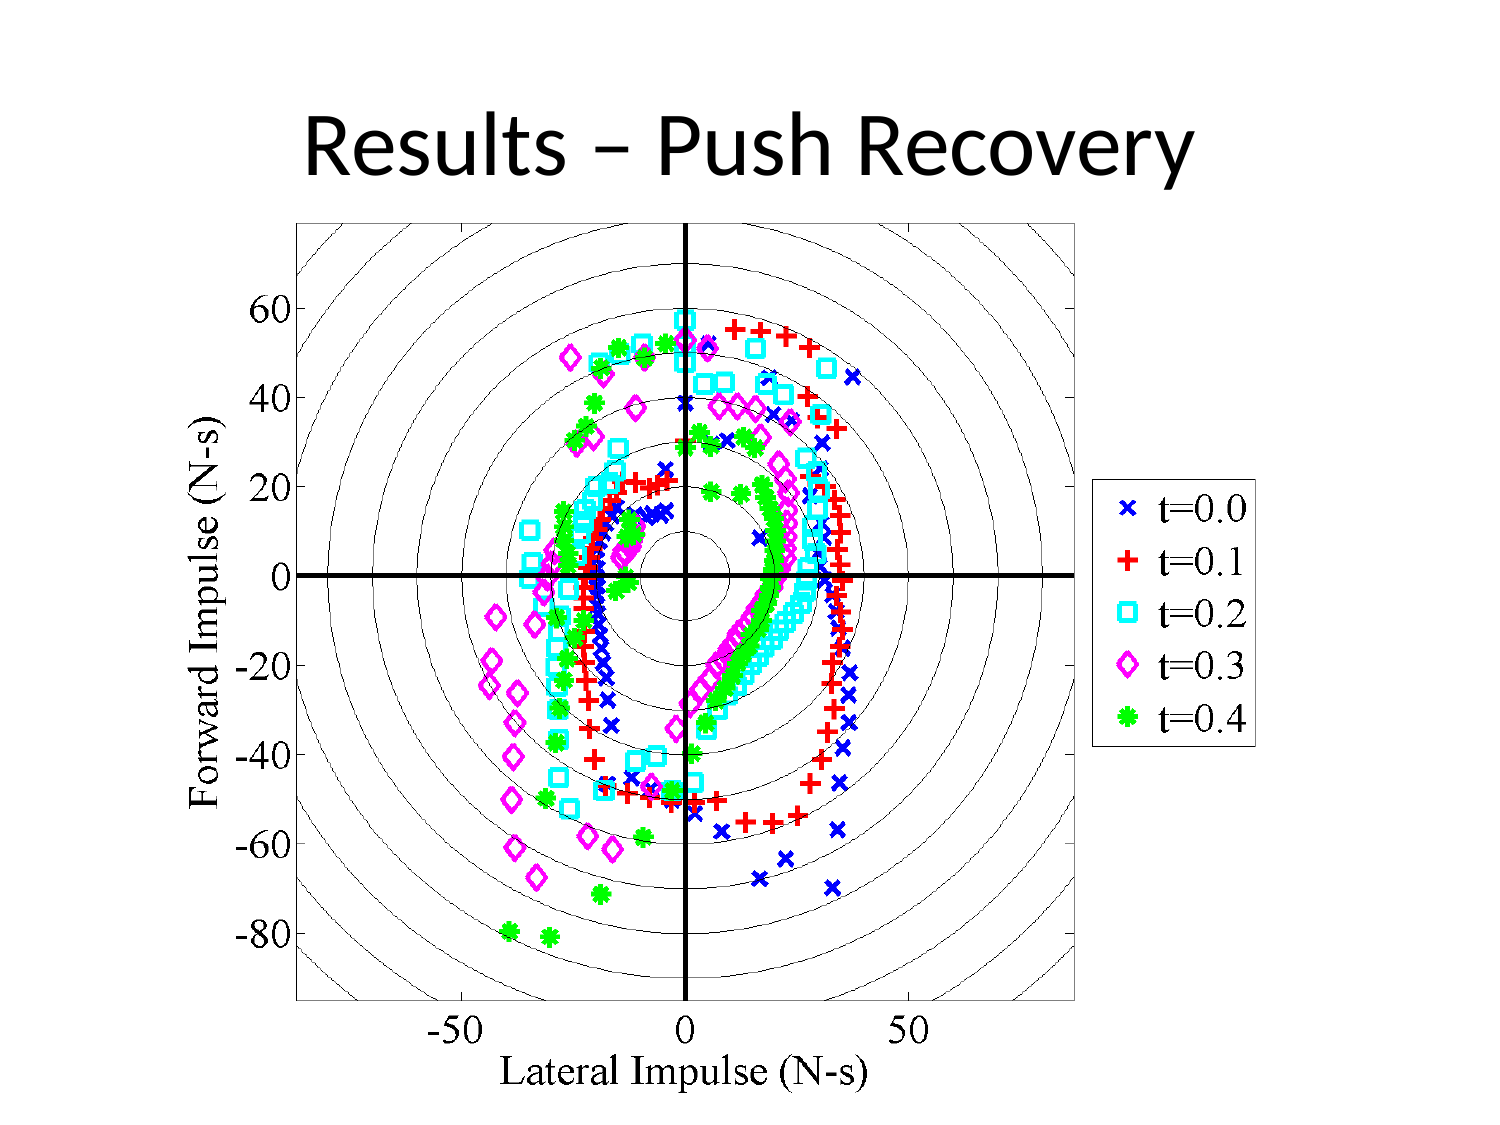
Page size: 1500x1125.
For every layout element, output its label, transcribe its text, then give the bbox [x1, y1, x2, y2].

title Results – Push Recovery [75, 45, 1425, 233]
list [135, 133, 1376, 1125]
